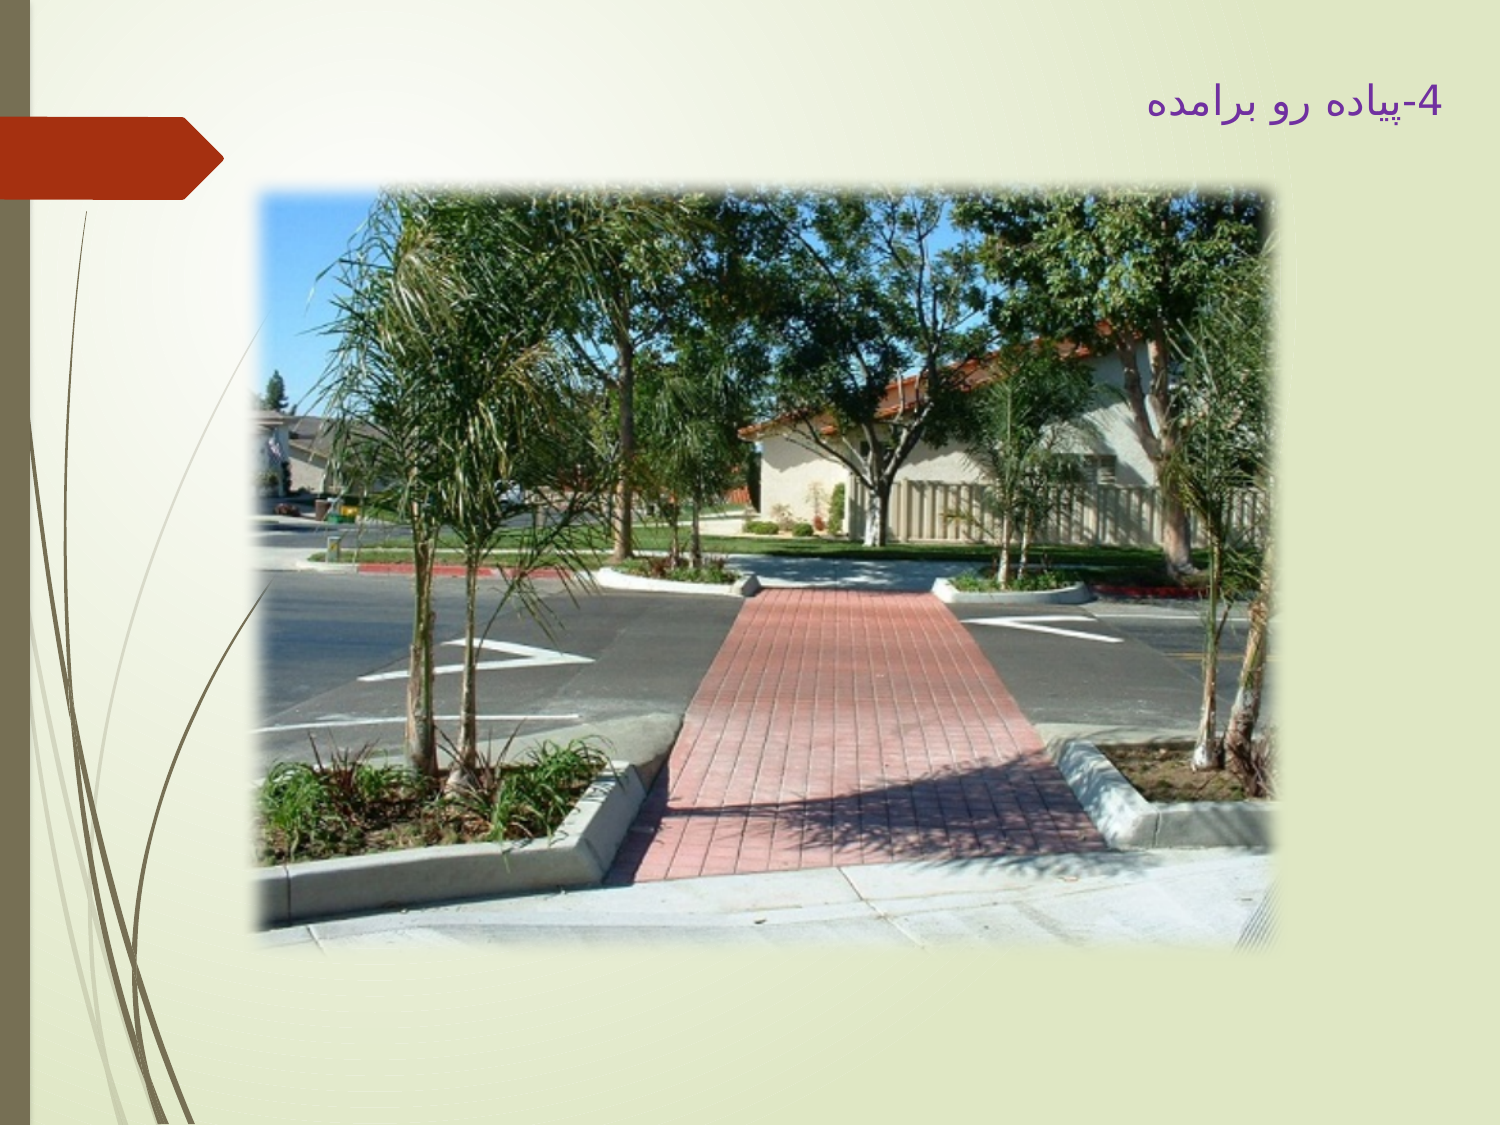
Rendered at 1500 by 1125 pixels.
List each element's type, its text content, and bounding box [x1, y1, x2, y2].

picture [241, 175, 1288, 961]
list 4-پیاده رو برامده [29, 66, 1459, 1083]
